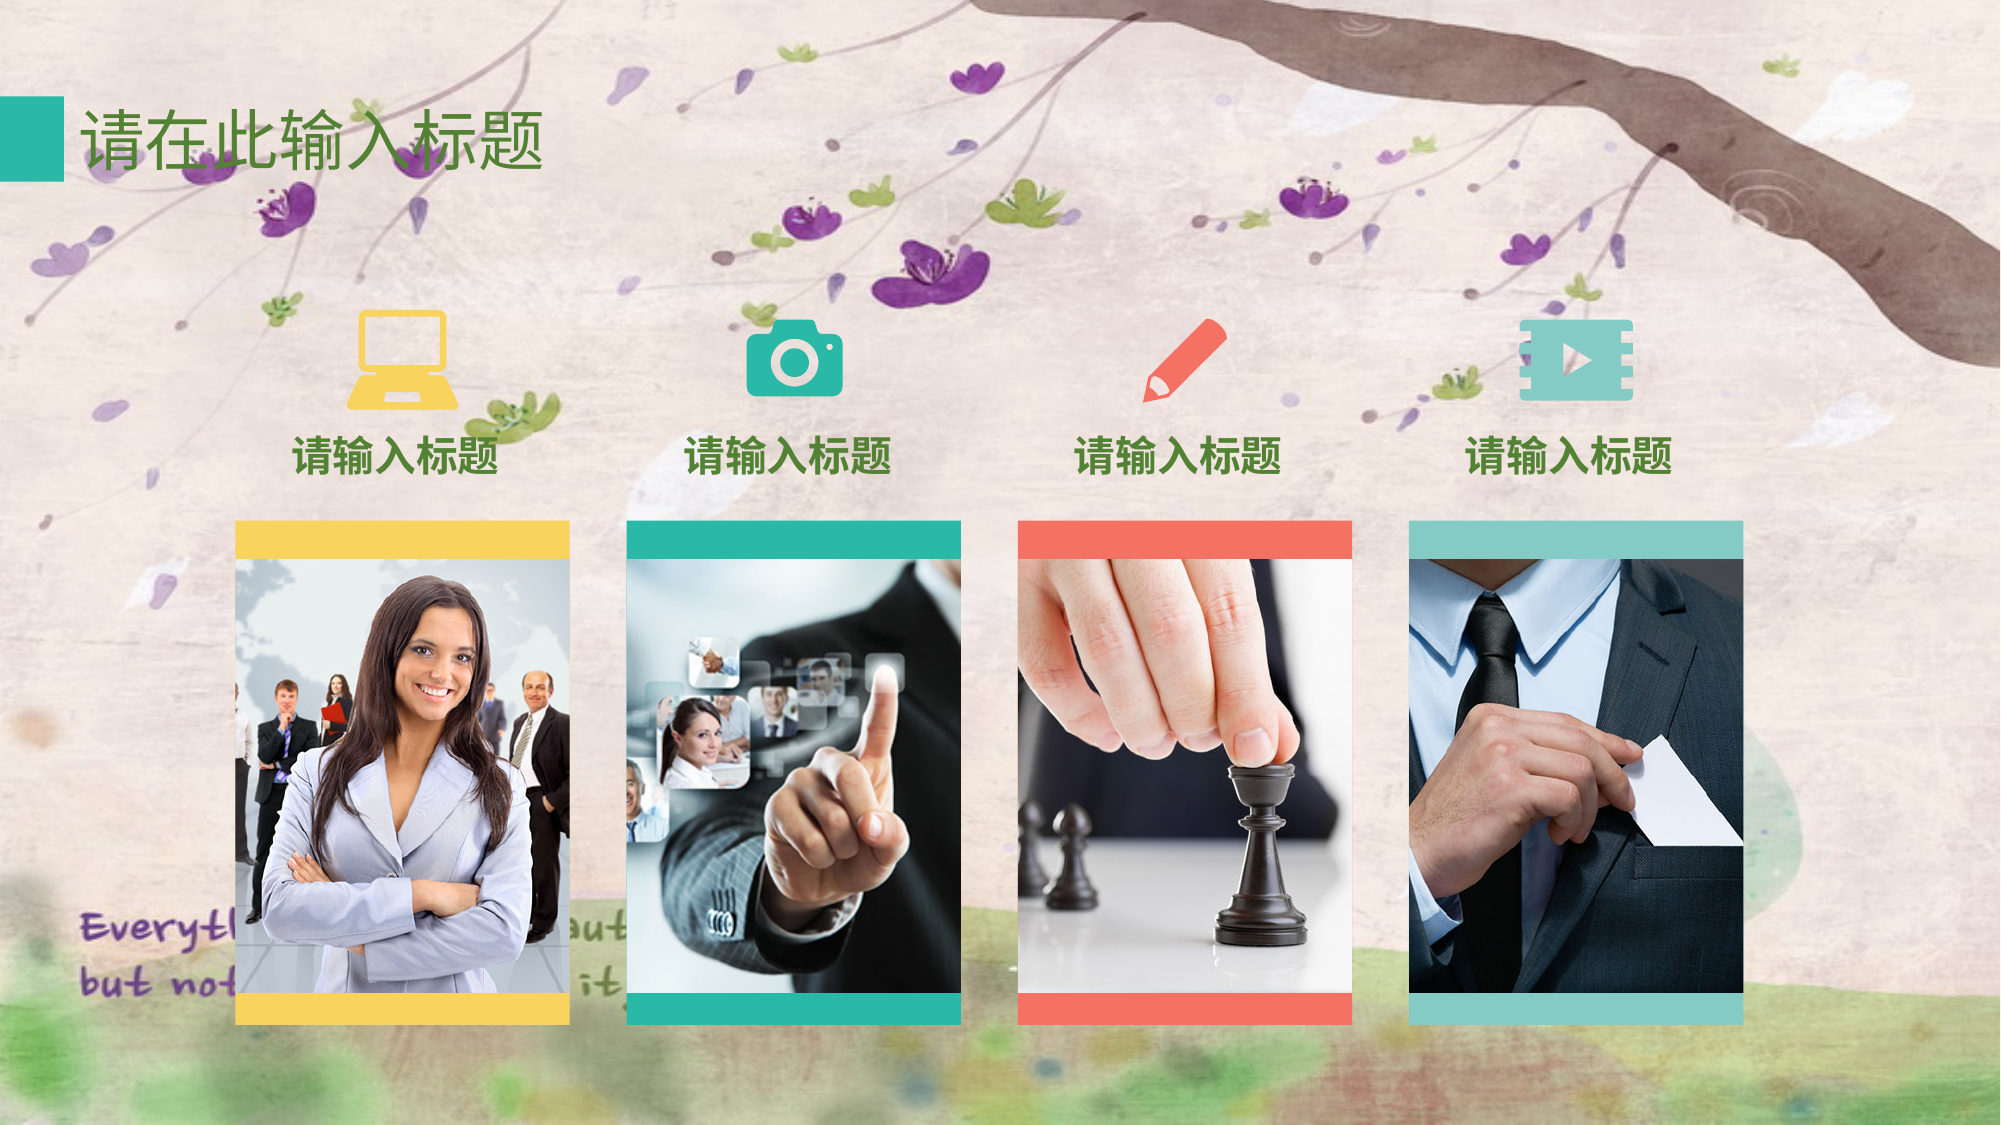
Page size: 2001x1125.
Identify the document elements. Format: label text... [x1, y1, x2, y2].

text_box [625, 519, 962, 1026]
text_box [1408, 519, 1744, 559]
text_box [1408, 993, 1744, 1026]
text_box [1519, 319, 1633, 401]
text_box [746, 319, 843, 397]
text_box [346, 309, 459, 410]
text_box [234, 519, 571, 1026]
text_box 请输入标题 [668, 422, 921, 487]
text_box 请输入标题 [1449, 422, 1703, 487]
text_box [1017, 993, 1353, 1026]
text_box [0, 96, 548, 182]
picture [0, 0, 2001, 1125]
text_box 请输入标题 [276, 422, 529, 487]
text_box [1142, 318, 1227, 403]
text_box 请输入标题 [1059, 422, 1312, 487]
text_box [1017, 519, 1353, 559]
